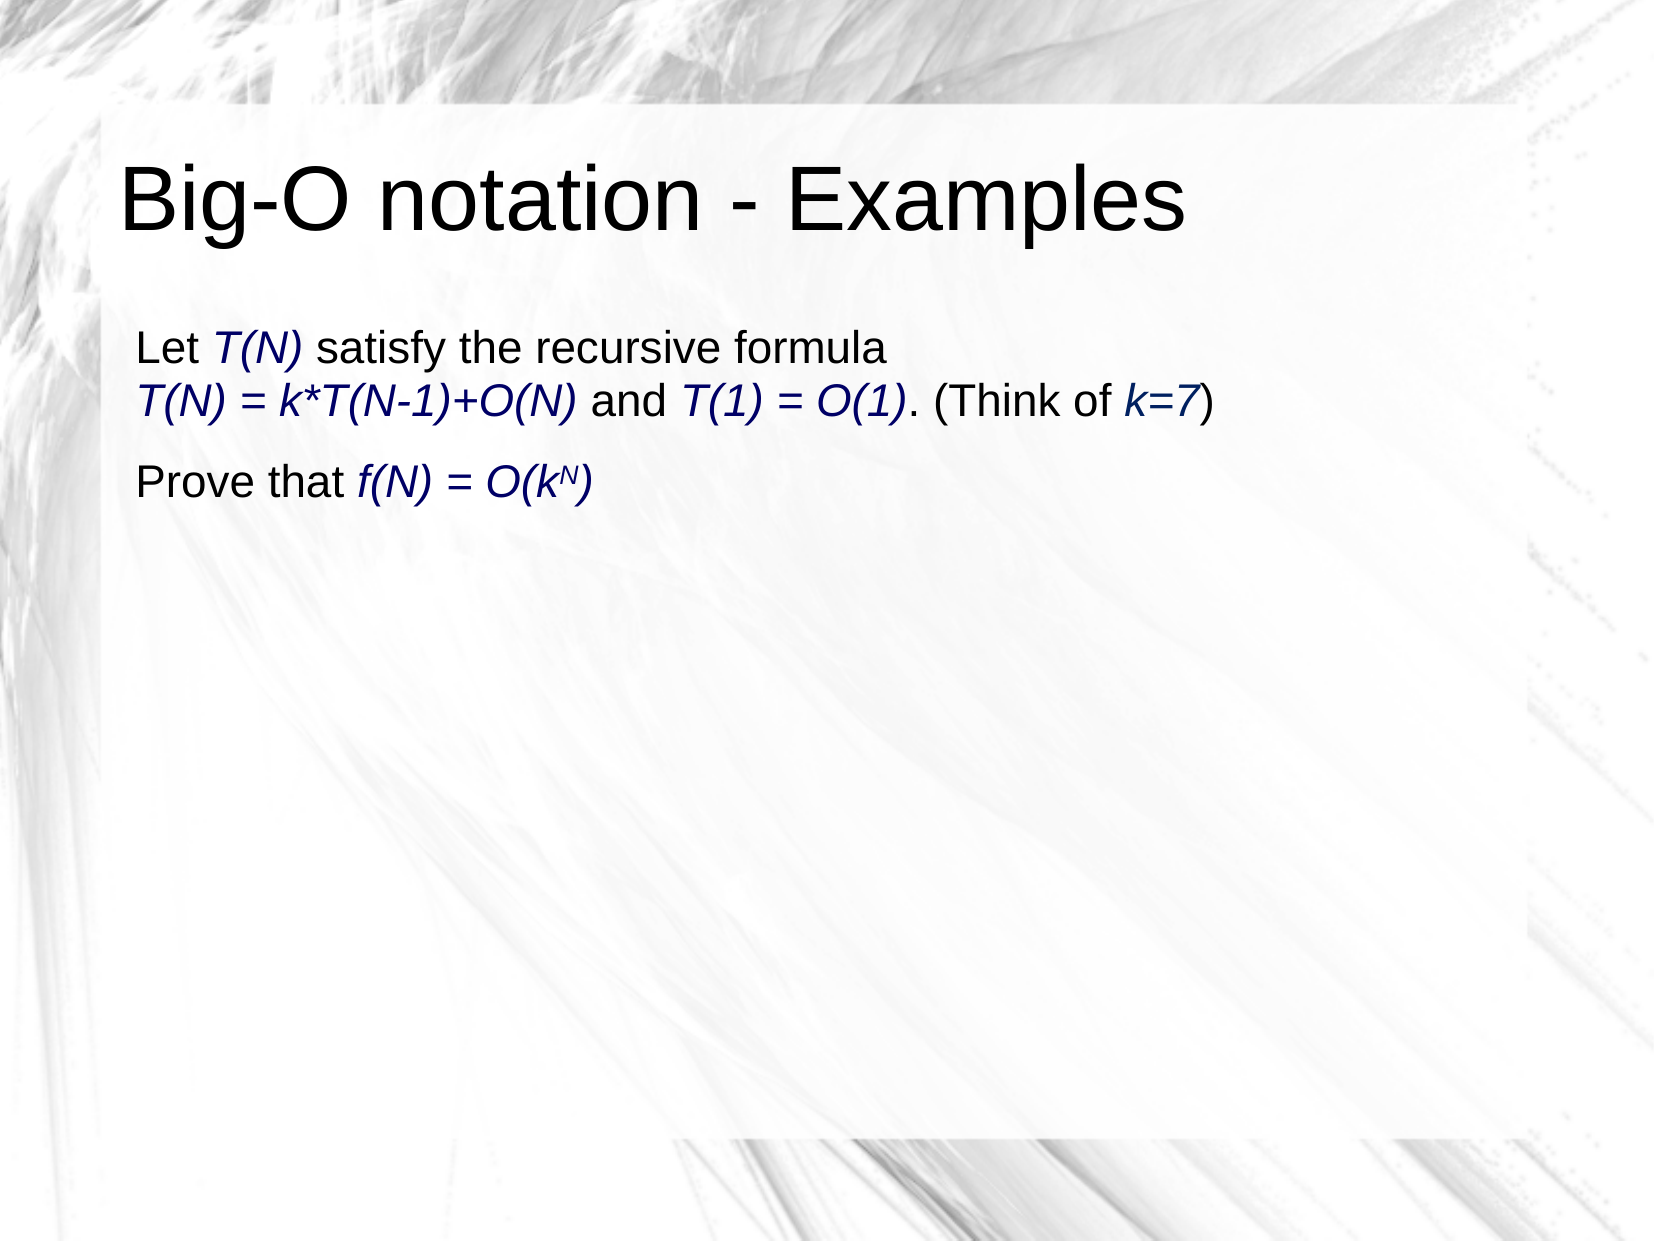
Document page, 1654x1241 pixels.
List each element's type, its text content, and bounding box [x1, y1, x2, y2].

title Big-O notation - Examples [118, 112, 1506, 281]
list Let T(N) satisfy the recursive formula T(N) = k*T(N-1)+O(N) and T(1) = O(1). (Think of k=7) Prove that f(N) = O(kN) [118, 319, 1571, 1109]
picture [0, 0, 1654, 1241]
